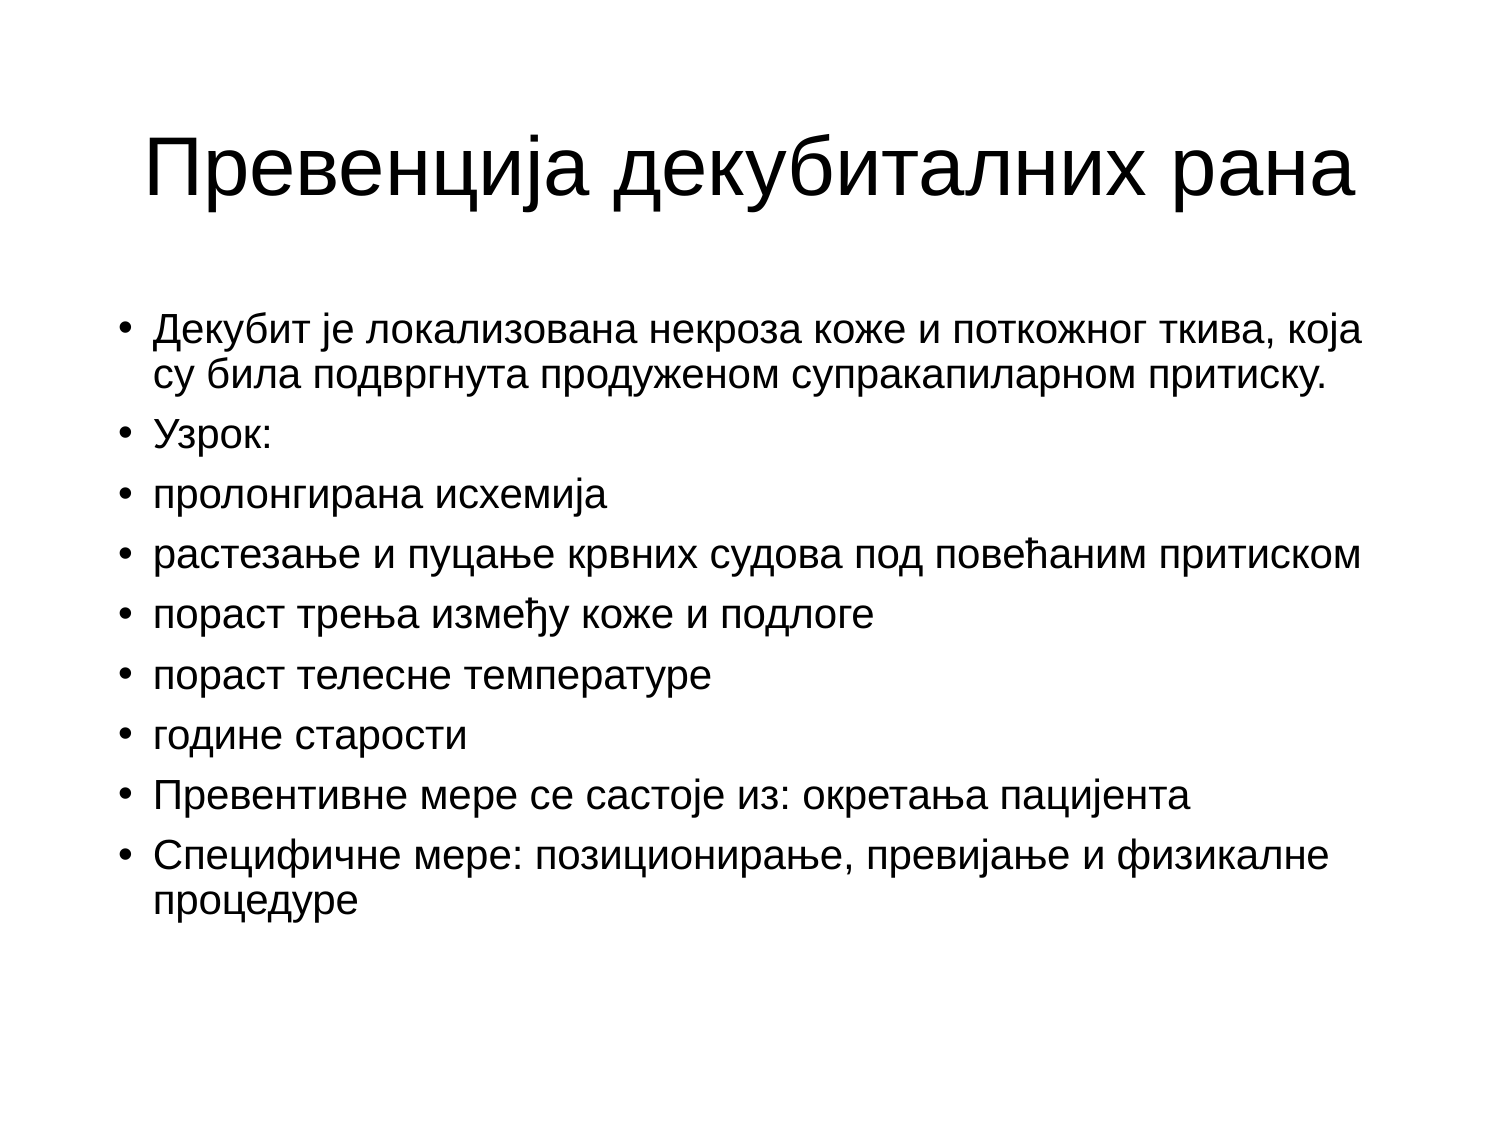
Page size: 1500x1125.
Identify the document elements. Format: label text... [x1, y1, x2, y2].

list Декубит је локализована некроза коже и поткожног ткива, која су била подвргнута продуженом супракапиларном притиску. Узрок: пролонгирана исхемија растезање и пуцање крвних судова под повећаним притиском пораст трења између коже и подлоге пораст телесне температуре године старости Превентивне мере се састоје из: окретања пацијента Специфичне мере: позиционирање, превијање и физикалне процедуре [103, 299, 1397, 1014]
title Превенција декубиталних рана [103, 59, 1397, 278]
